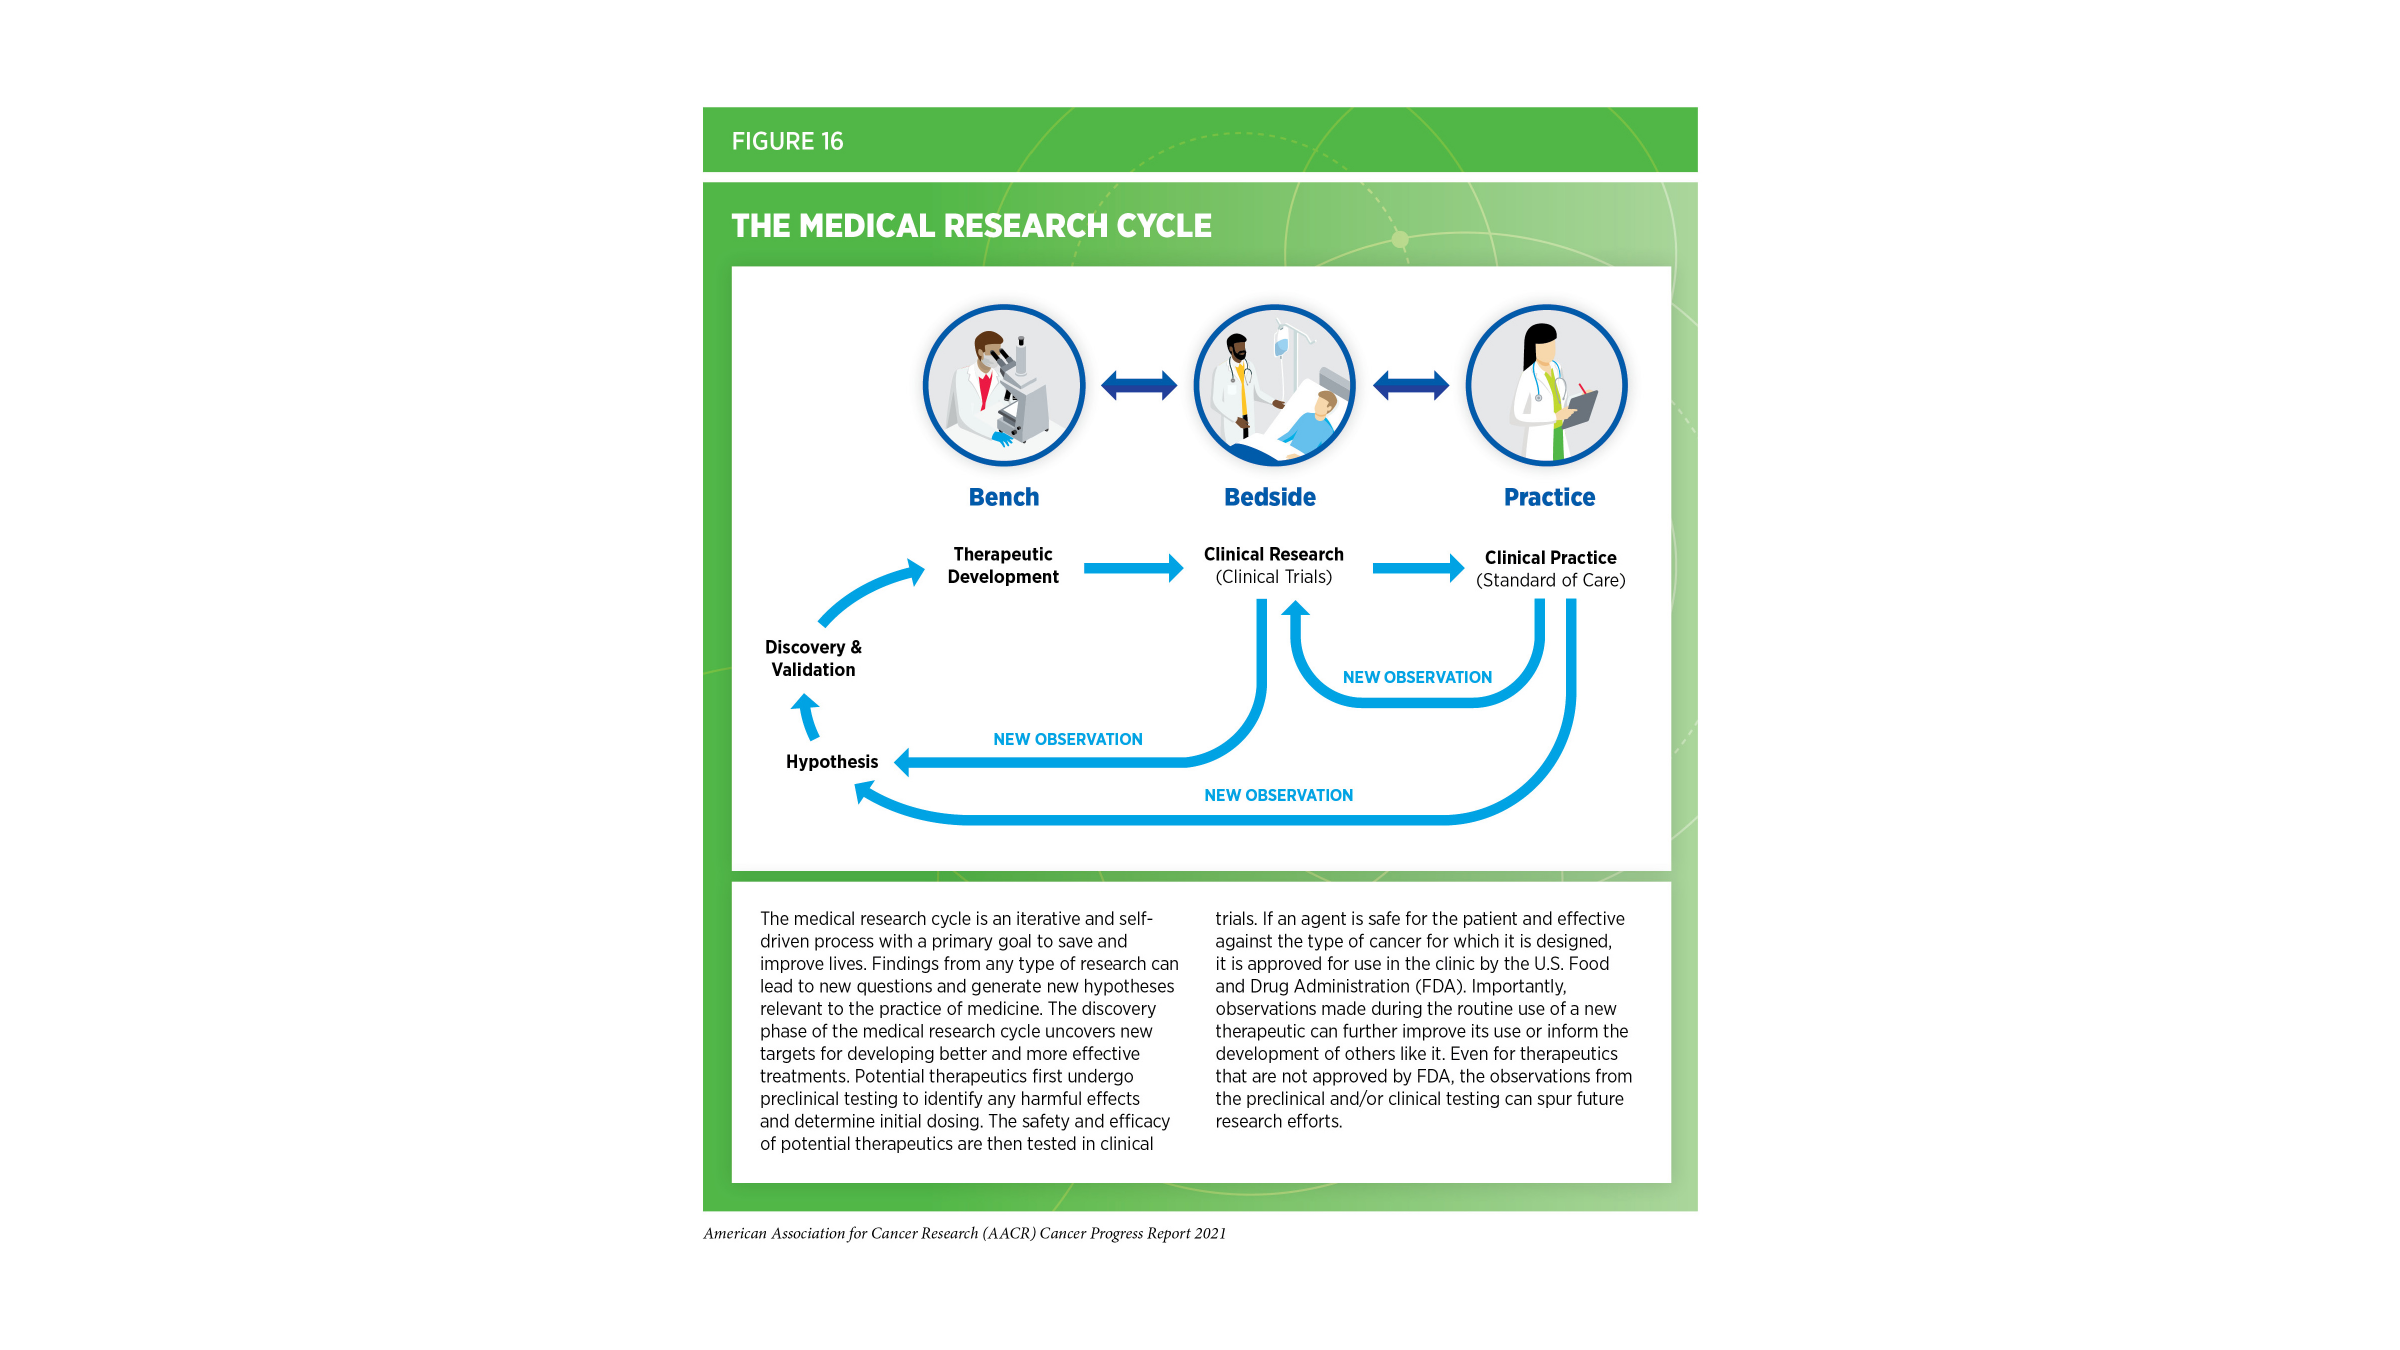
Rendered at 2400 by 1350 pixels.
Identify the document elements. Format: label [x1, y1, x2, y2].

picture [693, 98, 1707, 1252]
